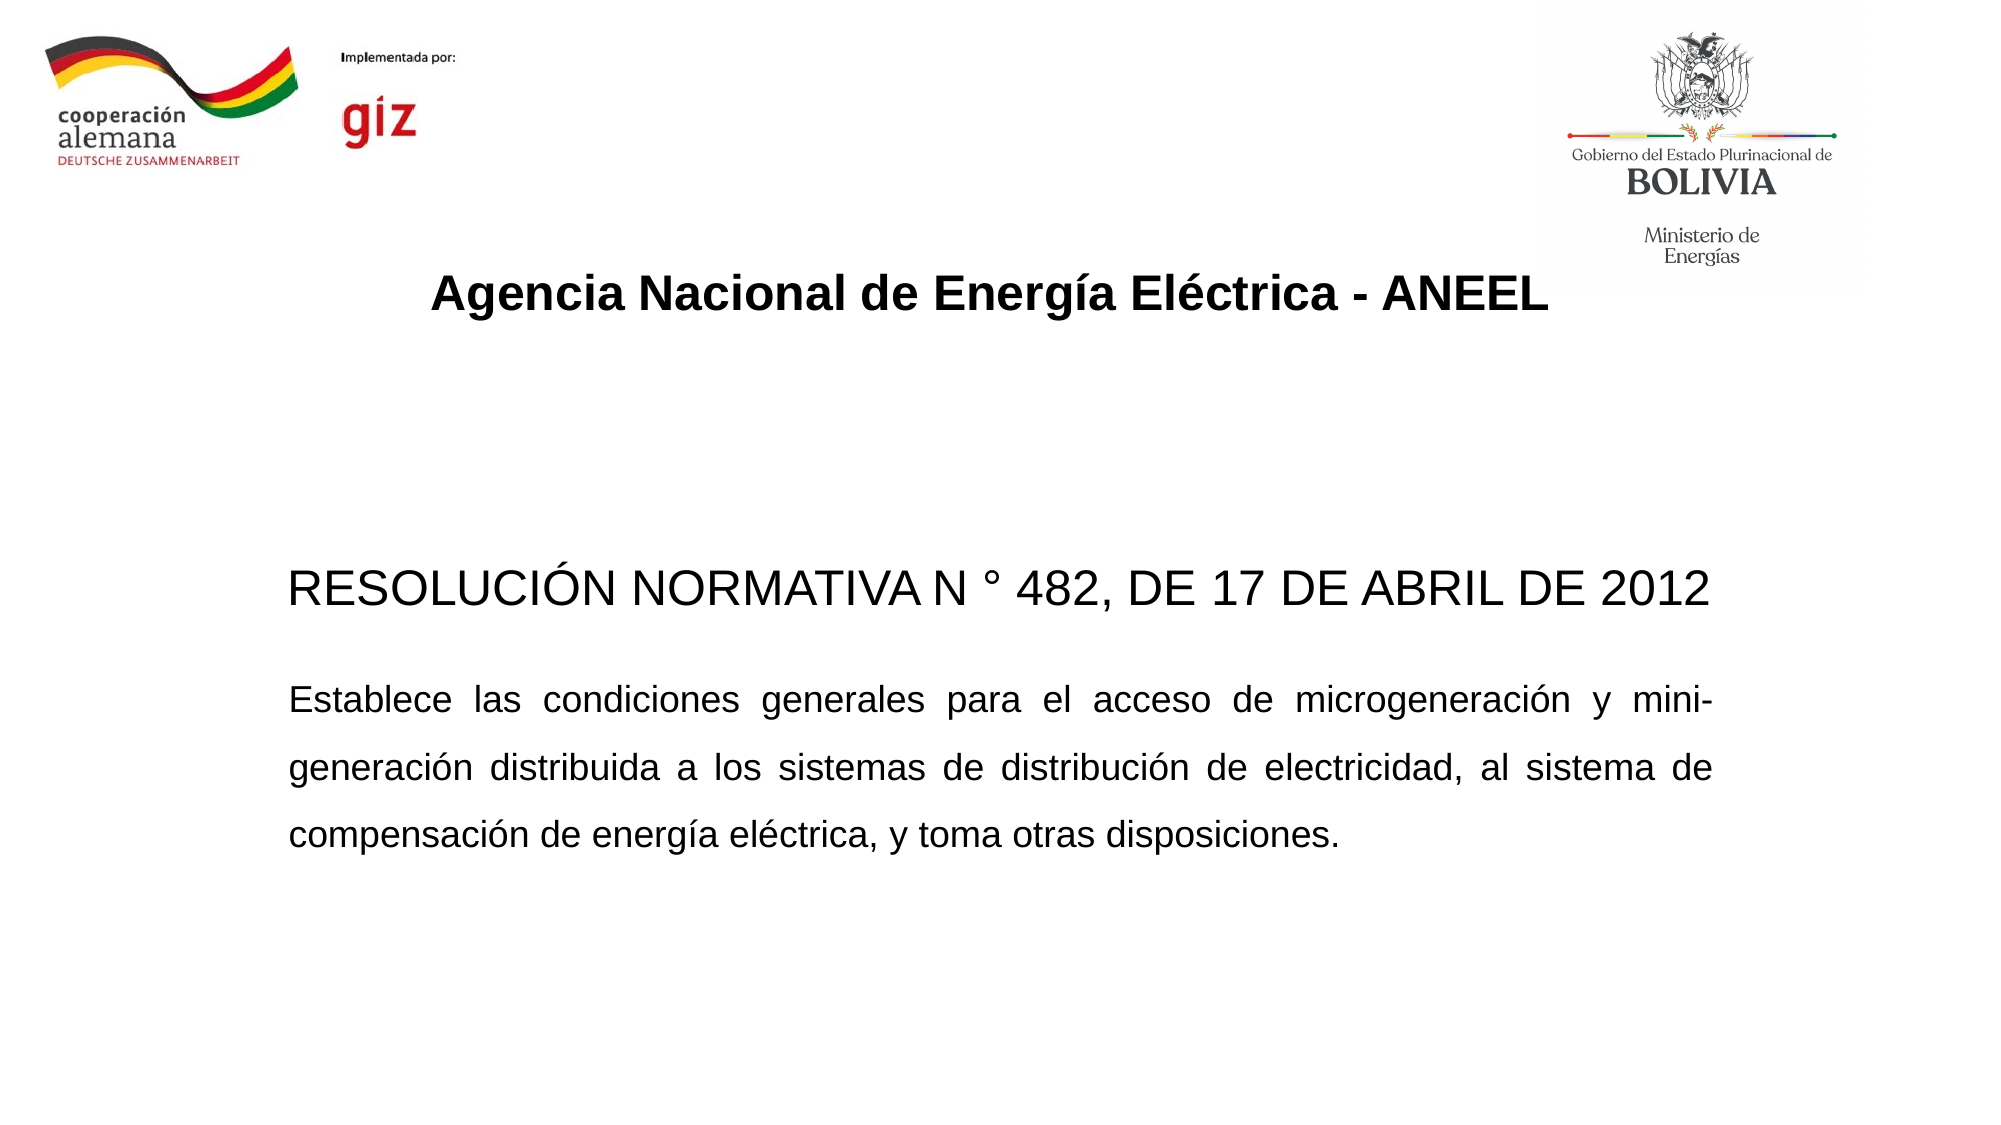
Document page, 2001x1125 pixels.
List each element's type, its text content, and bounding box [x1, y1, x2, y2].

text_box Agencia Nacional de Energía Eléctrica - ANEEL [0, 249, 1991, 329]
picture [16, 0, 483, 199]
picture [1535, 0, 1869, 296]
text_box Establece las condiciones generales para el acceso de microgeneración y mini-generación distribuida a los sistemas de distribución de electricidad, al sistema de compensación de energía eléctrica, y toma otras disposiciones. [273, 645, 1729, 863]
text_box RESOLUCIÓN NORMATIVA N ° 482, DE 17 DE ABRIL DE 2012 [0, 543, 2000, 623]
